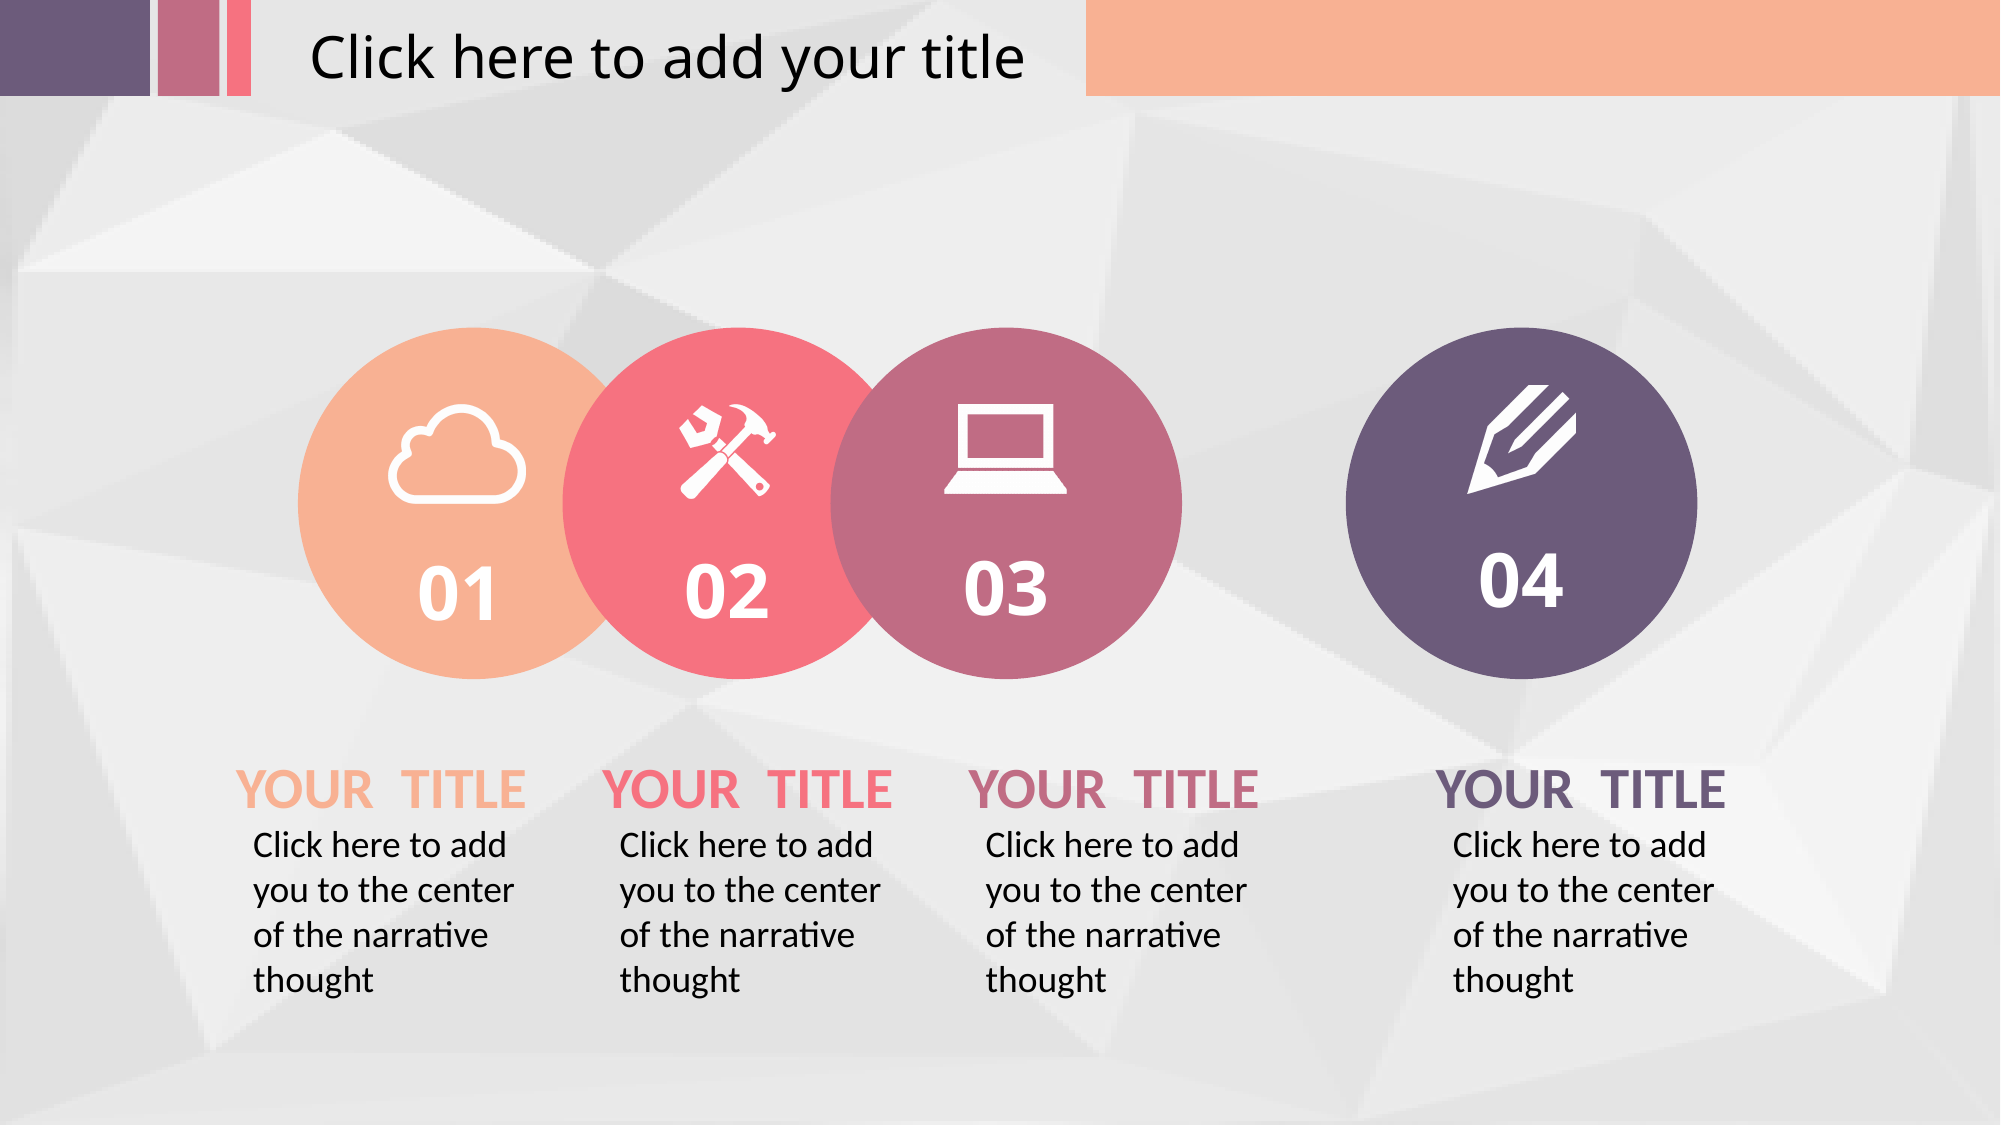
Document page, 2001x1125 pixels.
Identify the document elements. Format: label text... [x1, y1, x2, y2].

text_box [562, 327, 830, 1011]
text_box Click here to add your title [295, 12, 1042, 168]
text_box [219, 327, 562, 1011]
text_box [1086, 0, 2000, 96]
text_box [830, 327, 1277, 1011]
text_box [0, 0, 150, 96]
picture [0, 0, 2001, 1125]
text_box [227, 0, 251, 96]
text_box [157, 0, 220, 96]
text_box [1345, 327, 1744, 1011]
